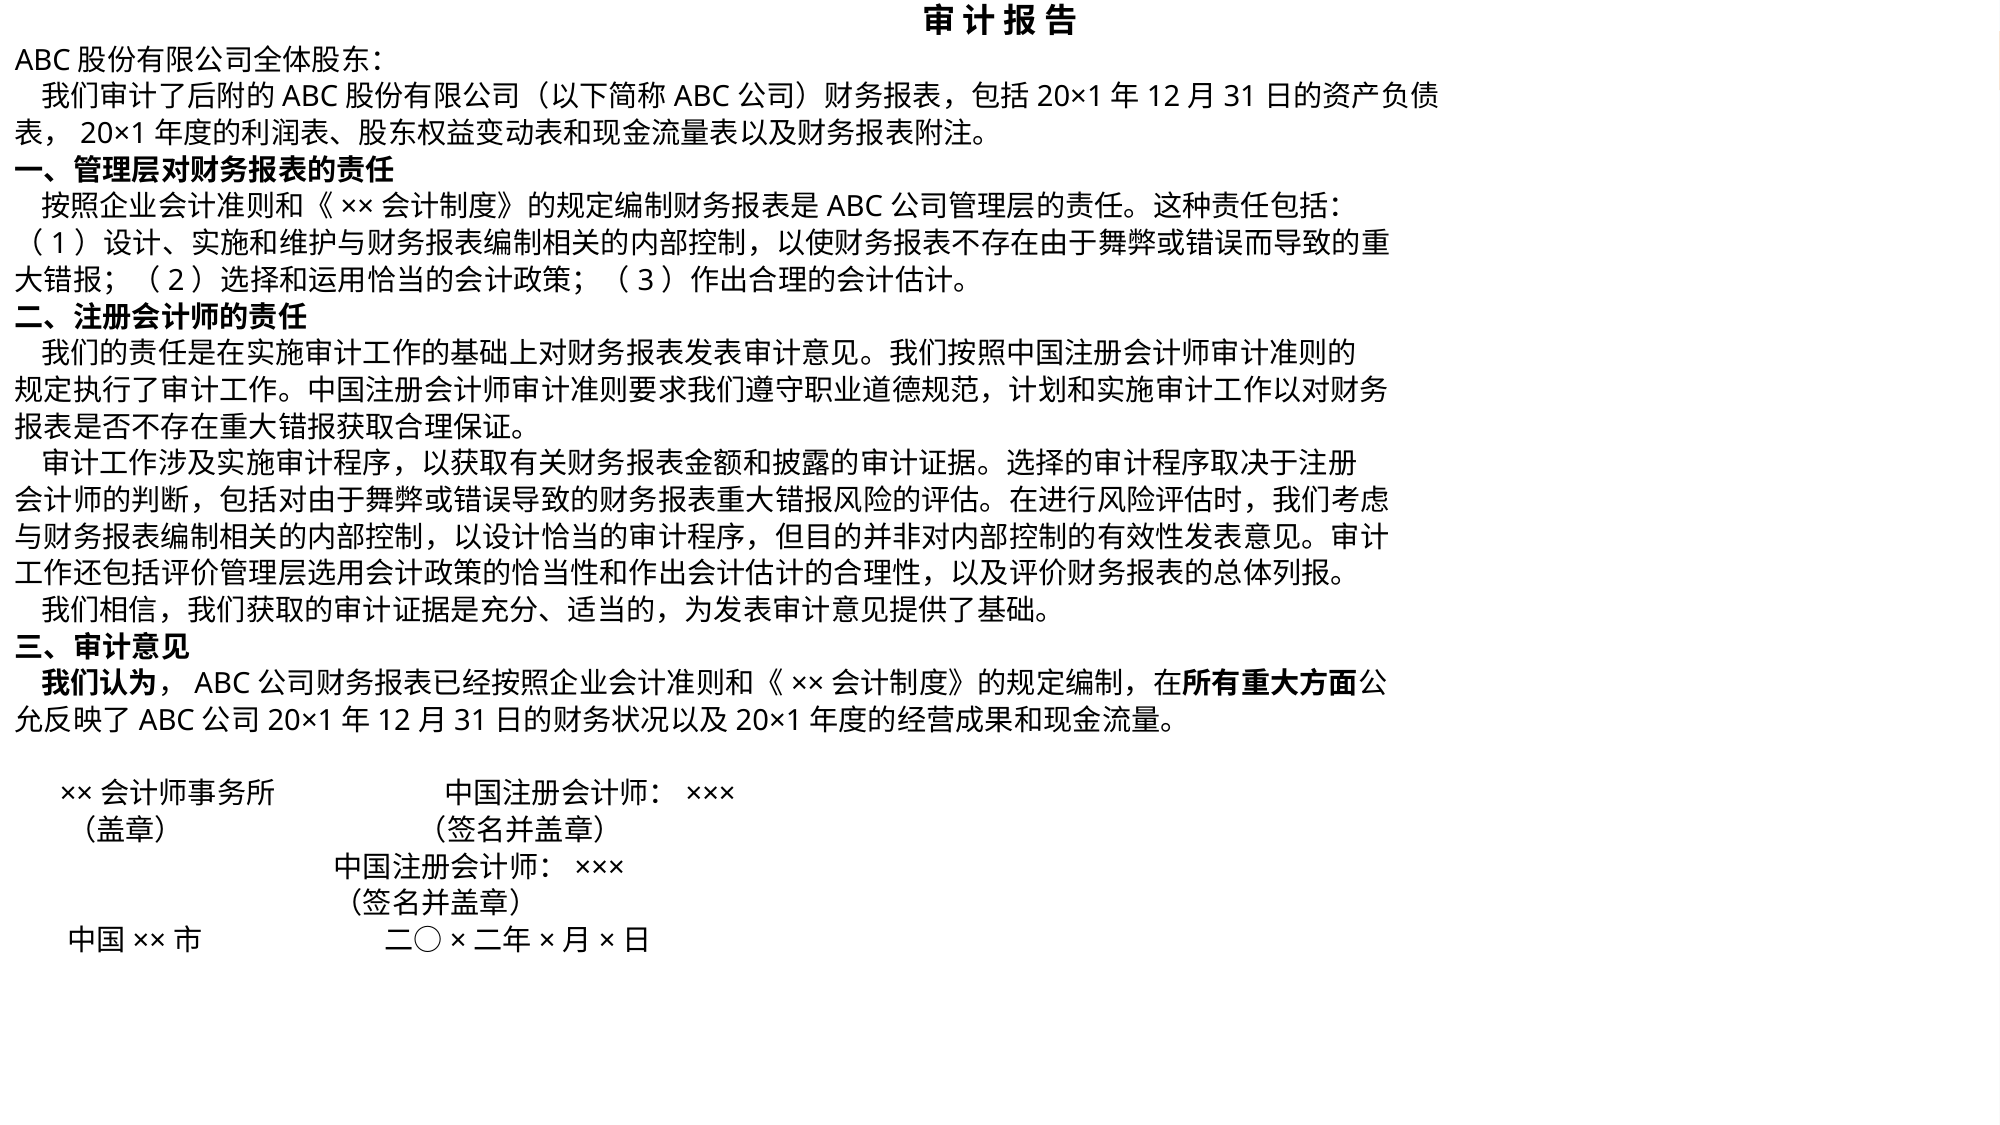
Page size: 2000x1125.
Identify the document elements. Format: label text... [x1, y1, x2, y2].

text_box 审 计 报 告 ABC股份有限公司全体股东： 我们审计了后附的ABC股份有限公司（以下简称ABC公司）财务报表，包括20×1年12月31日的资产负债 表，20×1年度的利润表、股东权益变动表和现金流量表以及财务报表附注。 一、管理层对财务报表的责任 按照企业会计准则和《××会计制度》的规定编制财务报表是ABC公司管理层的责任。这种责任包括： （1）设计、实施和维护与财务报表编制相关的内部控制，以使财务报表不存在由于舞弊或错误而导致的重 大错报；（2）选择和运用恰当的会计政策；（3）作出合理的会计估计。 二、注册会计师的责任 我们的责任是在实施审计工作的基础上对财务报表发表审计意见。我们按照中国注册会计师审计准则的 规定执行了审计工作。中国注册会计师审计准则要求我们遵守职业道德规范，计划和实施审计工作以对财务 报表是否不存在重大错报获取合理保证。 审计工作涉及实施审计程序，以获取有关财务报表金额和披露的审计证据。选择的审计程序取决于注册 会计师的判断，包括对由于舞弊或错误导致的财务报表重大错报风险的评估。在进行风险评估时，我们考虑 与财务报表编制相关的内部控制，以设计恰当的审计程序，但目的并非对内部控制的有效性发表意见。审计 工作还包括评价管理层选用会计政策的恰当性和作出会计估计的合理性，以及评价财务报表的总体列报。 我们相信，我们获取的审计证据是充分、适当的，为发表审计意见提供了基础。 三、审计意见 我们认为，ABC公司财务报表已经按照企业会计准则和《××会计制度》的规定编制，在所有重大方面公 允反映了ABC公司20×1年12月31日的财务状况以及20×1年度的经营成果和现金流量。 ××会计师事务所 中国注册会计师：××× （盖章） （签名并盖章） 中国注册会计师：××× （签名并盖章） 中国××市 二○×二年×月×日 [0, 0, 2000, 1125]
